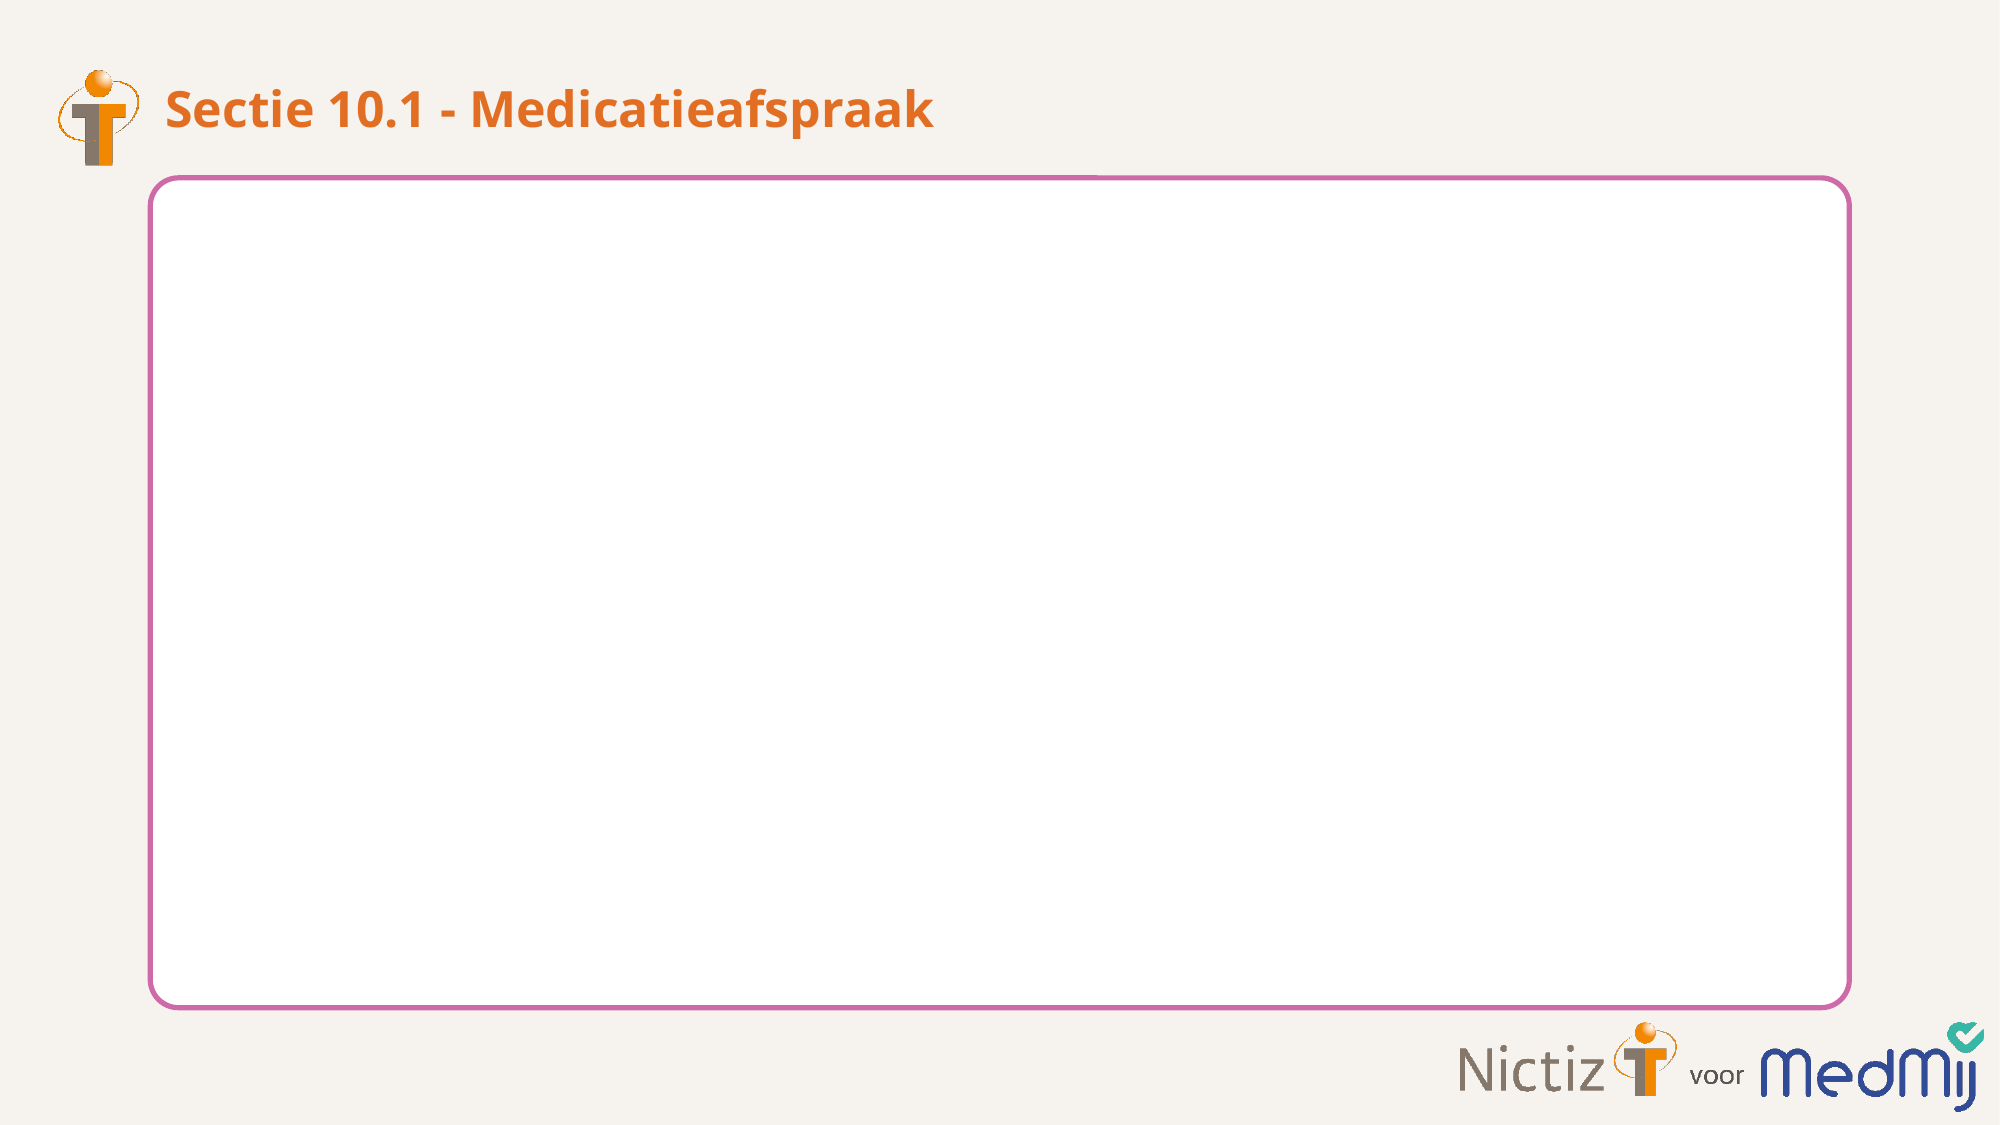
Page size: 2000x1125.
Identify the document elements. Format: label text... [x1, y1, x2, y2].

picture [1457, 1019, 1988, 1113]
picture [50, 66, 151, 187]
title Sectie 10.1 - Medicatieafspraak [150, 76, 1850, 165]
